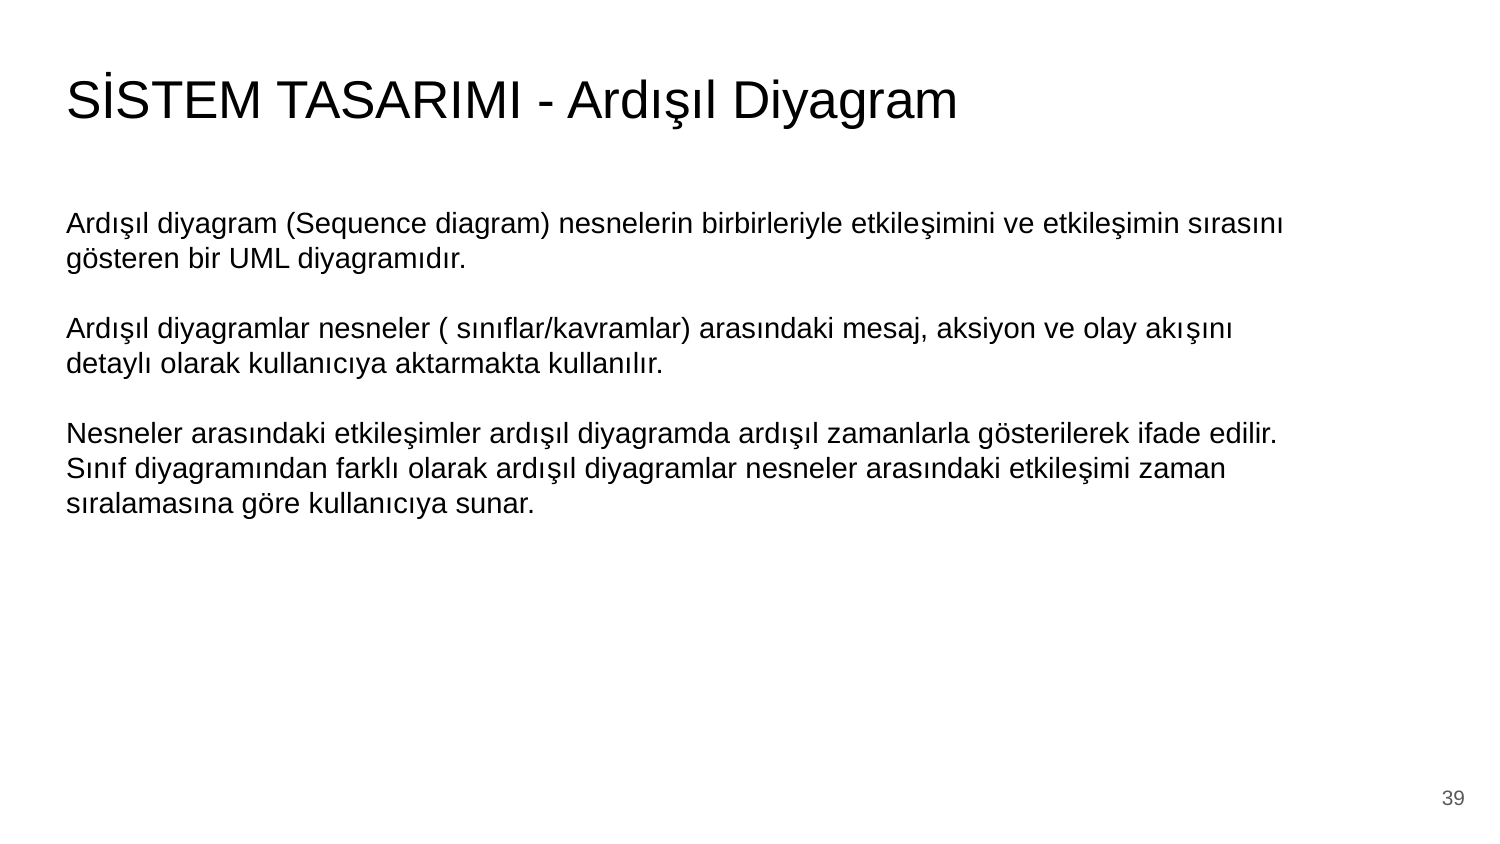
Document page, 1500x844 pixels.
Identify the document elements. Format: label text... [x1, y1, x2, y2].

list Ardışıl diyagram (Sequence diagram) nesnelerin birbirleriyle etkileşimini ve etkileşimin sırasını gösteren bir UML diyagramıdır. Ardışıl diyagramlar nesneler ( sınıflar/kavramlar) arasındaki mesaj, aksiyon ve olay akışını detaylı olarak kullanıcıya aktarmakta kullanılır. Nesneler arasındaki etkileşimler ardışıl diyagramda ardışıl zamanlarla gösterilerek ifade edilir. Sınıf diyagramından farklı olarak ardışıl diyagramlar nesneler arasındaki etkileşimi zaman sıralamasına göre kullanıcıya sunar. [51, 189, 1338, 750]
slide_number 39 [1389, 764, 1480, 830]
title SİSTEM TASARIMI - Ardışıl Diyagram [51, 50, 1449, 145]
